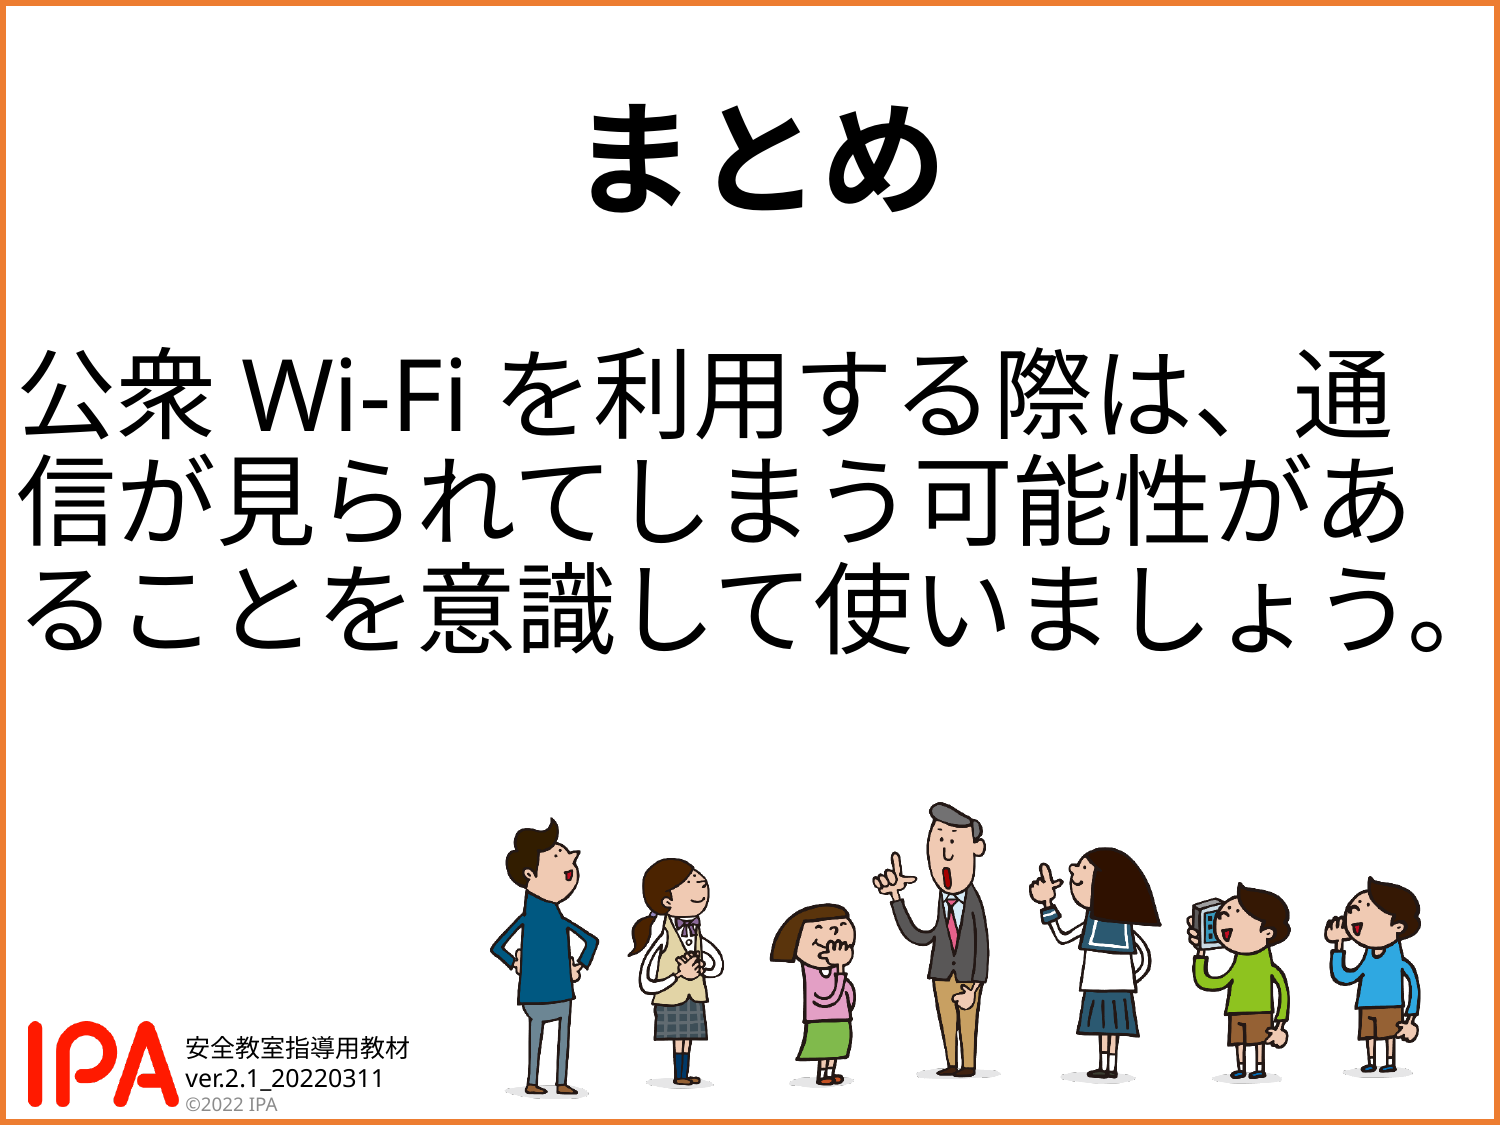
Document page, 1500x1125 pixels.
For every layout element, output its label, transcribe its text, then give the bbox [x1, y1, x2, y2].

picture [490, 1087, 1421, 1099]
picture [28, 1087, 179, 1107]
list 公衆Wi-Fiを利用する際は、通信が見られてしまう可能性があることを意識して使いましょう。 [1, 337, 1500, 1087]
